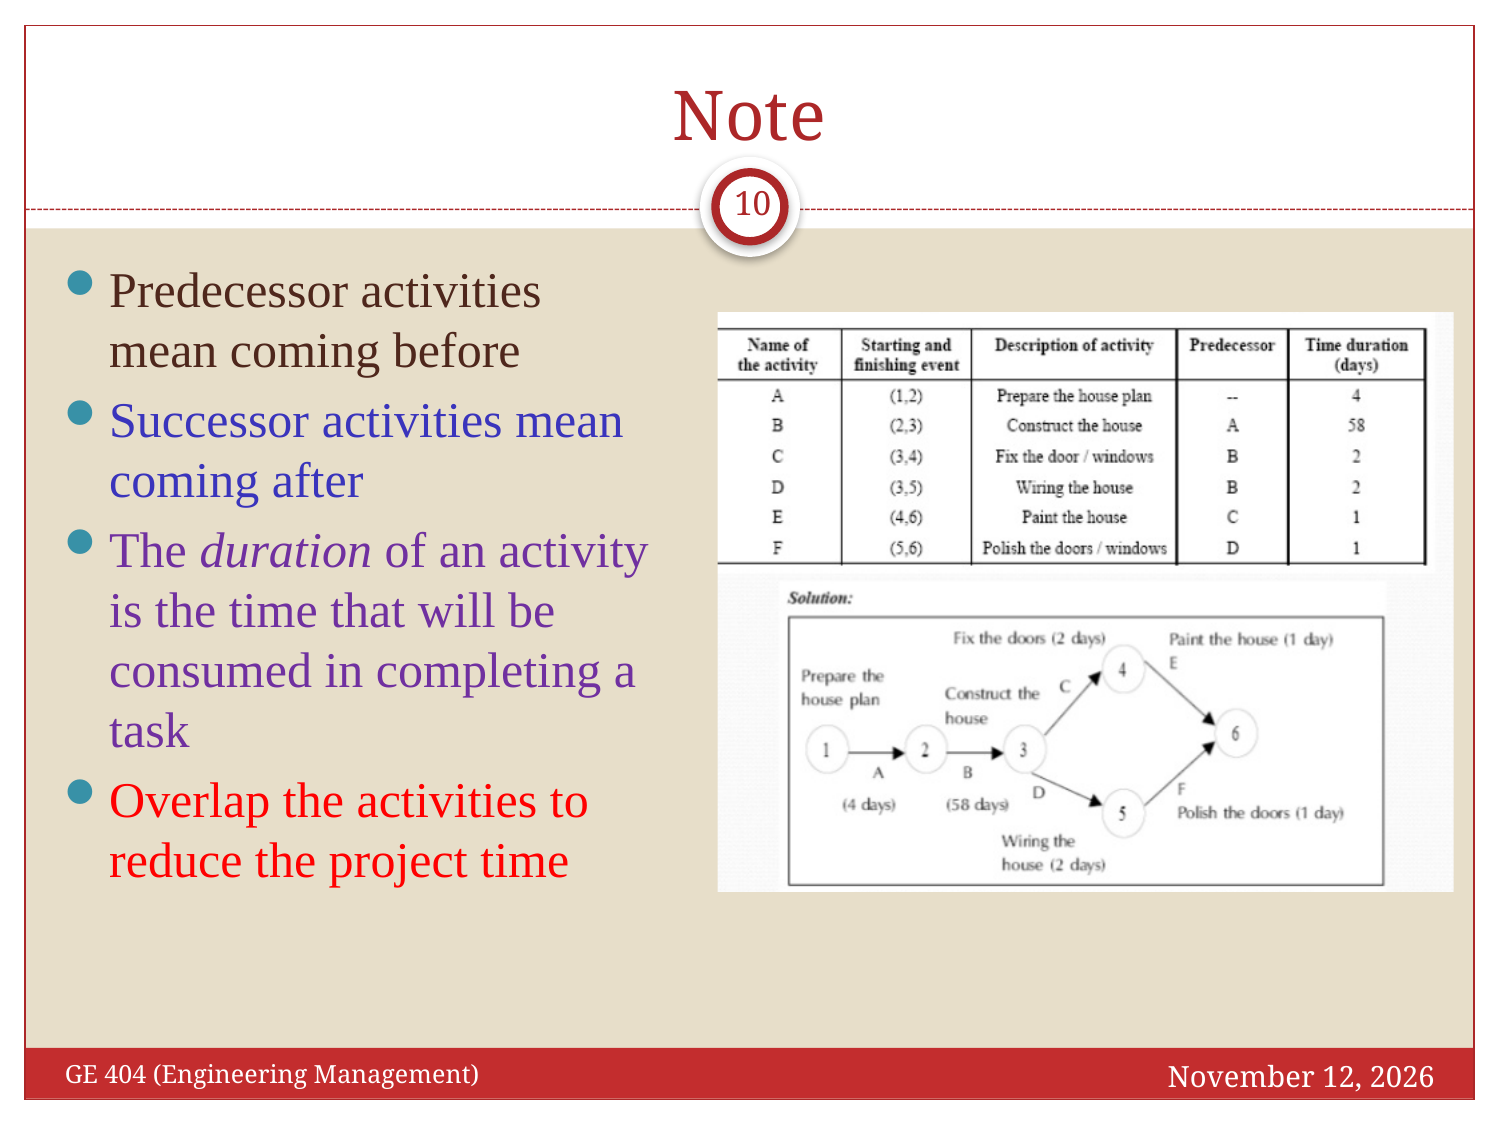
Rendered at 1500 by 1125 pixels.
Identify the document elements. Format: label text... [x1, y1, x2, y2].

title Note [49, 37, 1450, 162]
slide_number 10 [715, 168, 791, 241]
picture [717, 312, 1454, 892]
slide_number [950, 1050, 1450, 1111]
footer GE 404 (Engineering Management) [50, 1051, 638, 1112]
list Predecessor activities mean coming before Successor activities mean coming after The duration of an activity is the time that will be consumed in completing a task Overlap the activities to reduce the project time [49, 250, 675, 1001]
